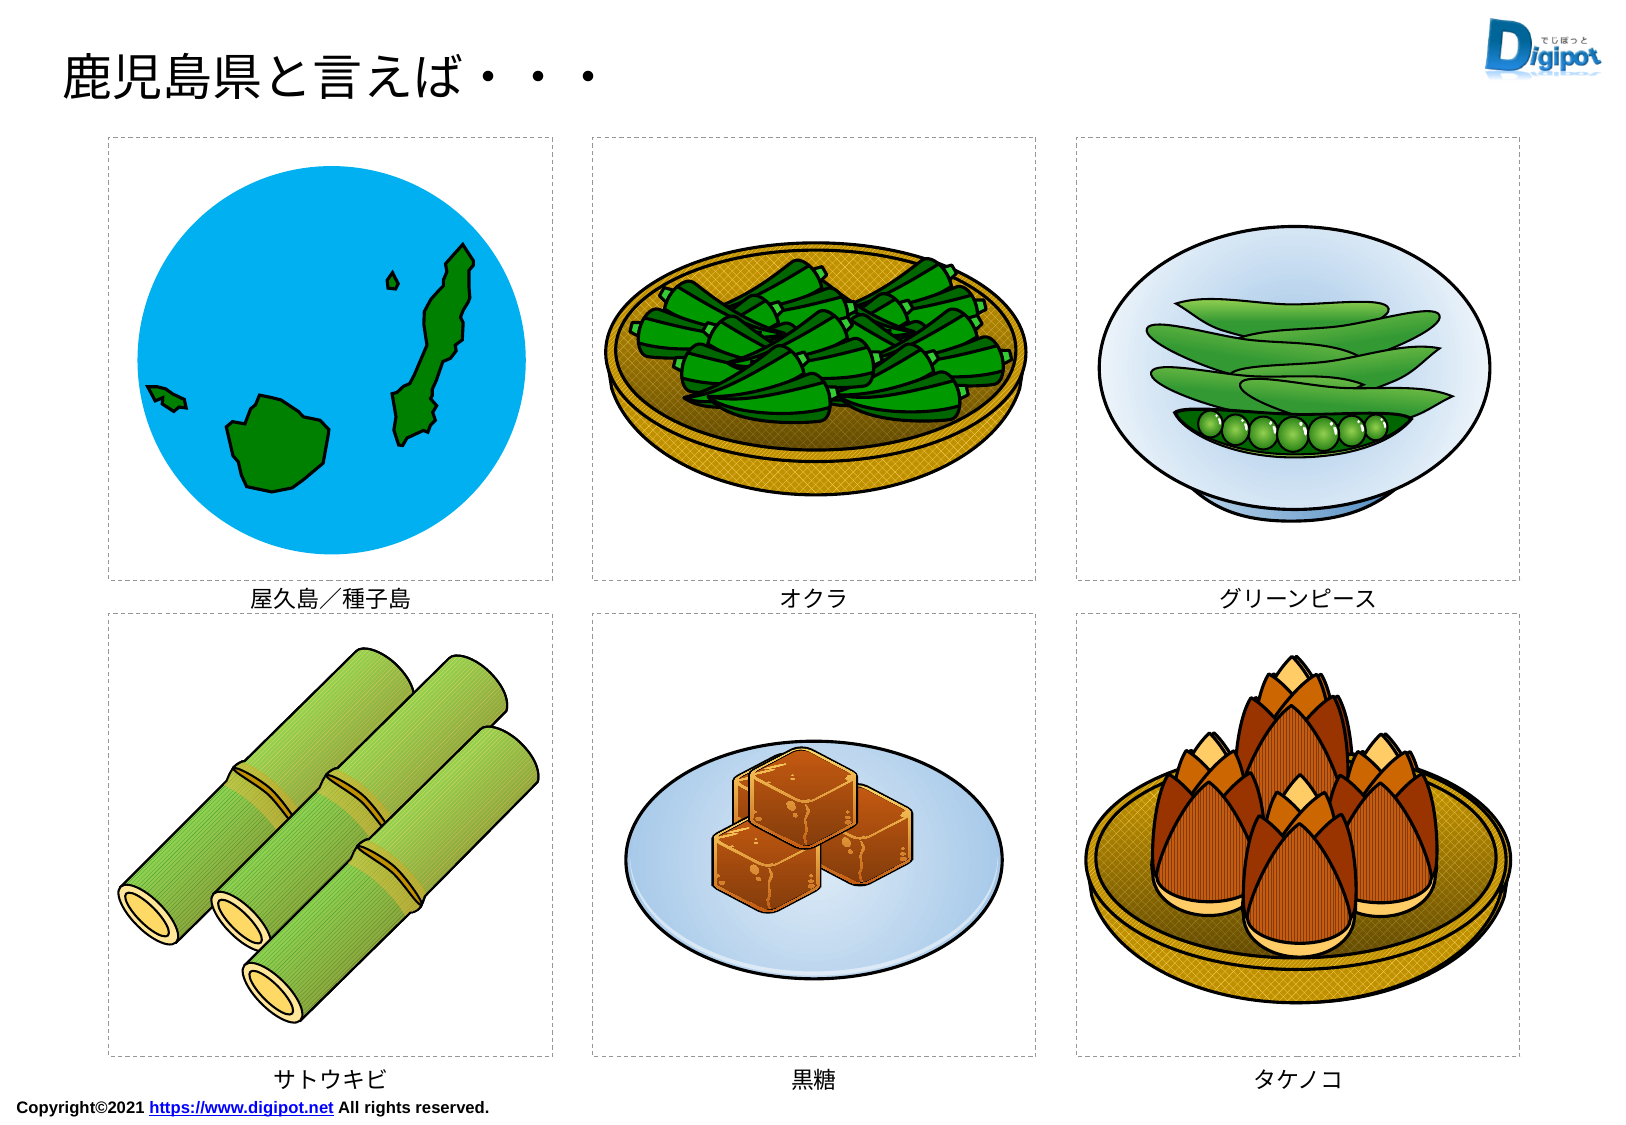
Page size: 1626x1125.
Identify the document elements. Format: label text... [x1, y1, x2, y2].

text_box サトウキビ [104, 1058, 558, 1101]
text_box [625, 740, 1003, 980]
text_box 黒糖 [587, 1058, 1041, 1101]
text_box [137, 165, 526, 555]
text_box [1085, 656, 1507, 1004]
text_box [1098, 226, 1491, 522]
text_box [122, 688, 550, 1033]
text_box 鹿児島県と言えば・・・ [48, 38, 628, 113]
text_box オクラ [587, 577, 1041, 620]
text_box タケノコ [1071, 1058, 1525, 1101]
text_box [605, 242, 1027, 496]
text_box グリーンピース [1071, 577, 1525, 620]
text_box 屋久島／種子島 [104, 577, 558, 620]
picture [1485, 18, 1602, 82]
